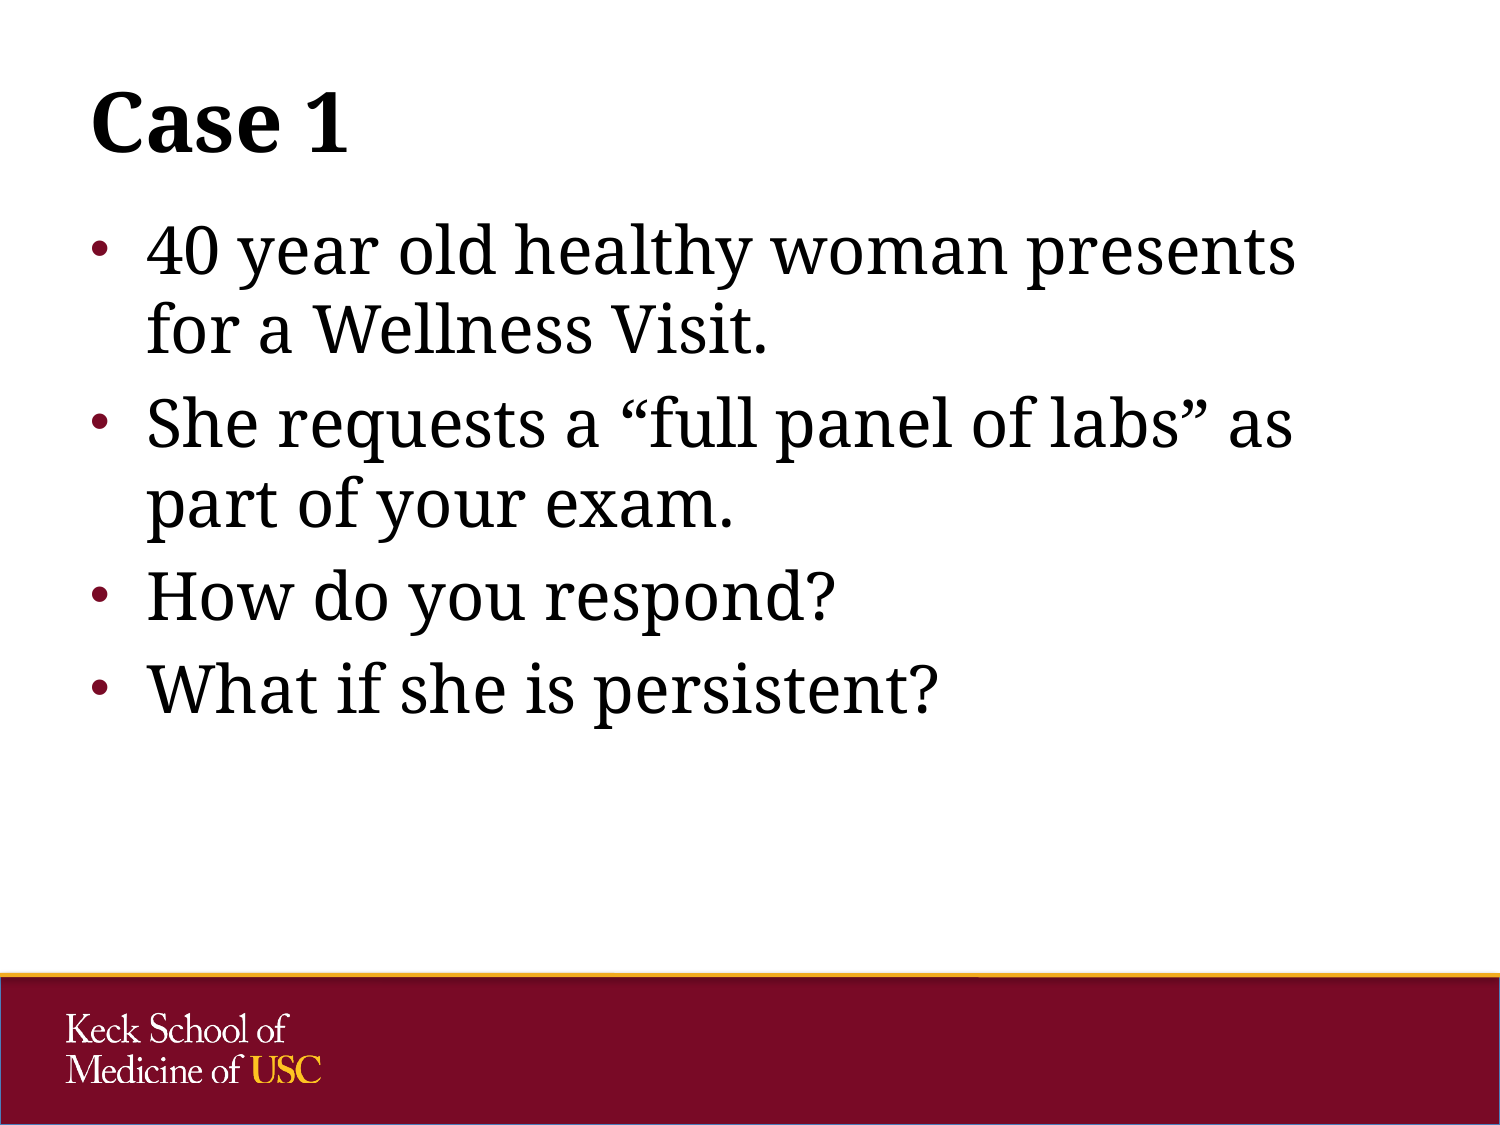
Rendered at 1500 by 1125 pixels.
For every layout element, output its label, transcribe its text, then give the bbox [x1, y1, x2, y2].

title Case 1 [75, 37, 1425, 200]
list 40 year old healthy woman presents for a Wellness Visit. She requests a “full panel of labs” as part of your exam. How do you respond? What if she is persistent? [75, 200, 1425, 963]
